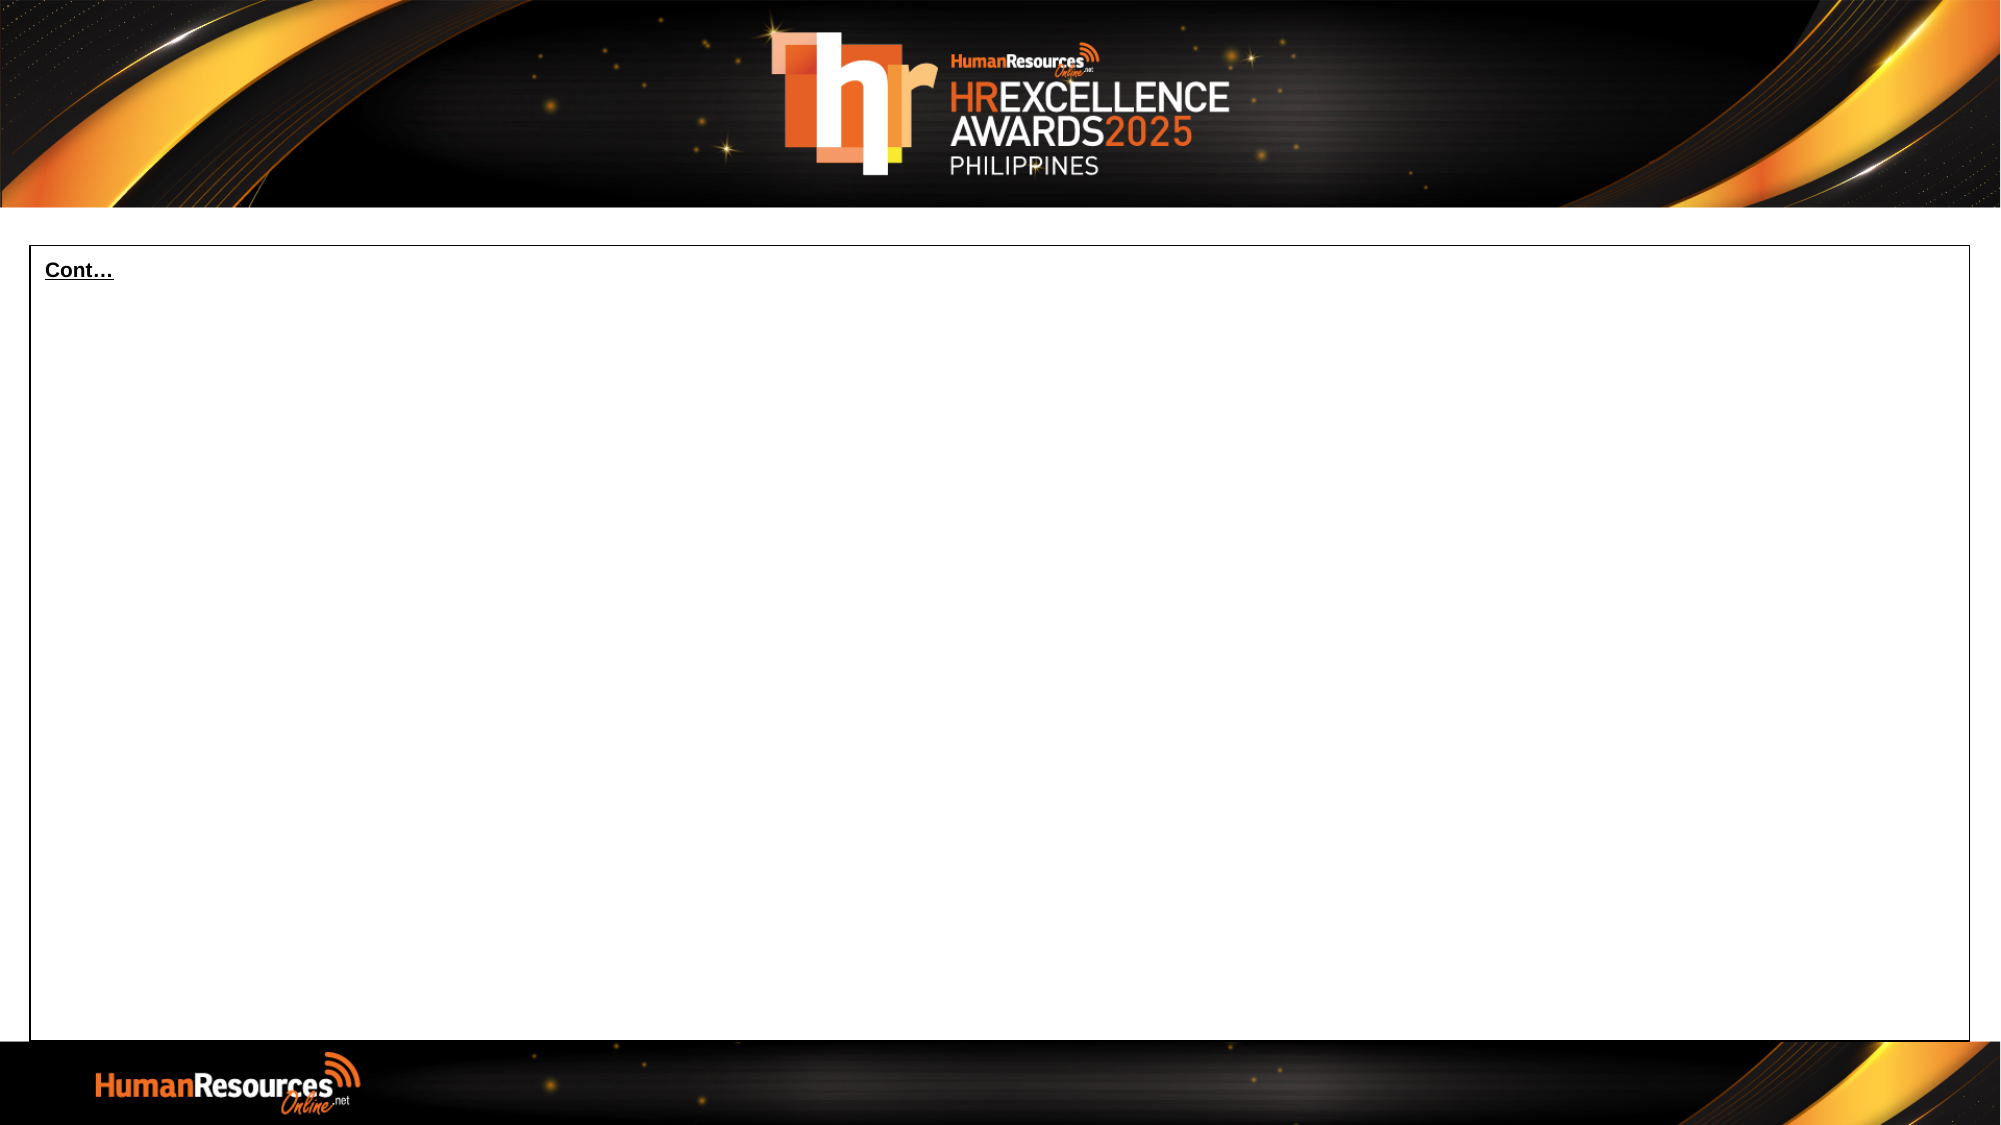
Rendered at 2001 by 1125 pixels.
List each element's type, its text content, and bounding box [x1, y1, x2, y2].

text_box Cont… [30, 245, 1970, 1042]
picture [0, 0, 2001, 1125]
